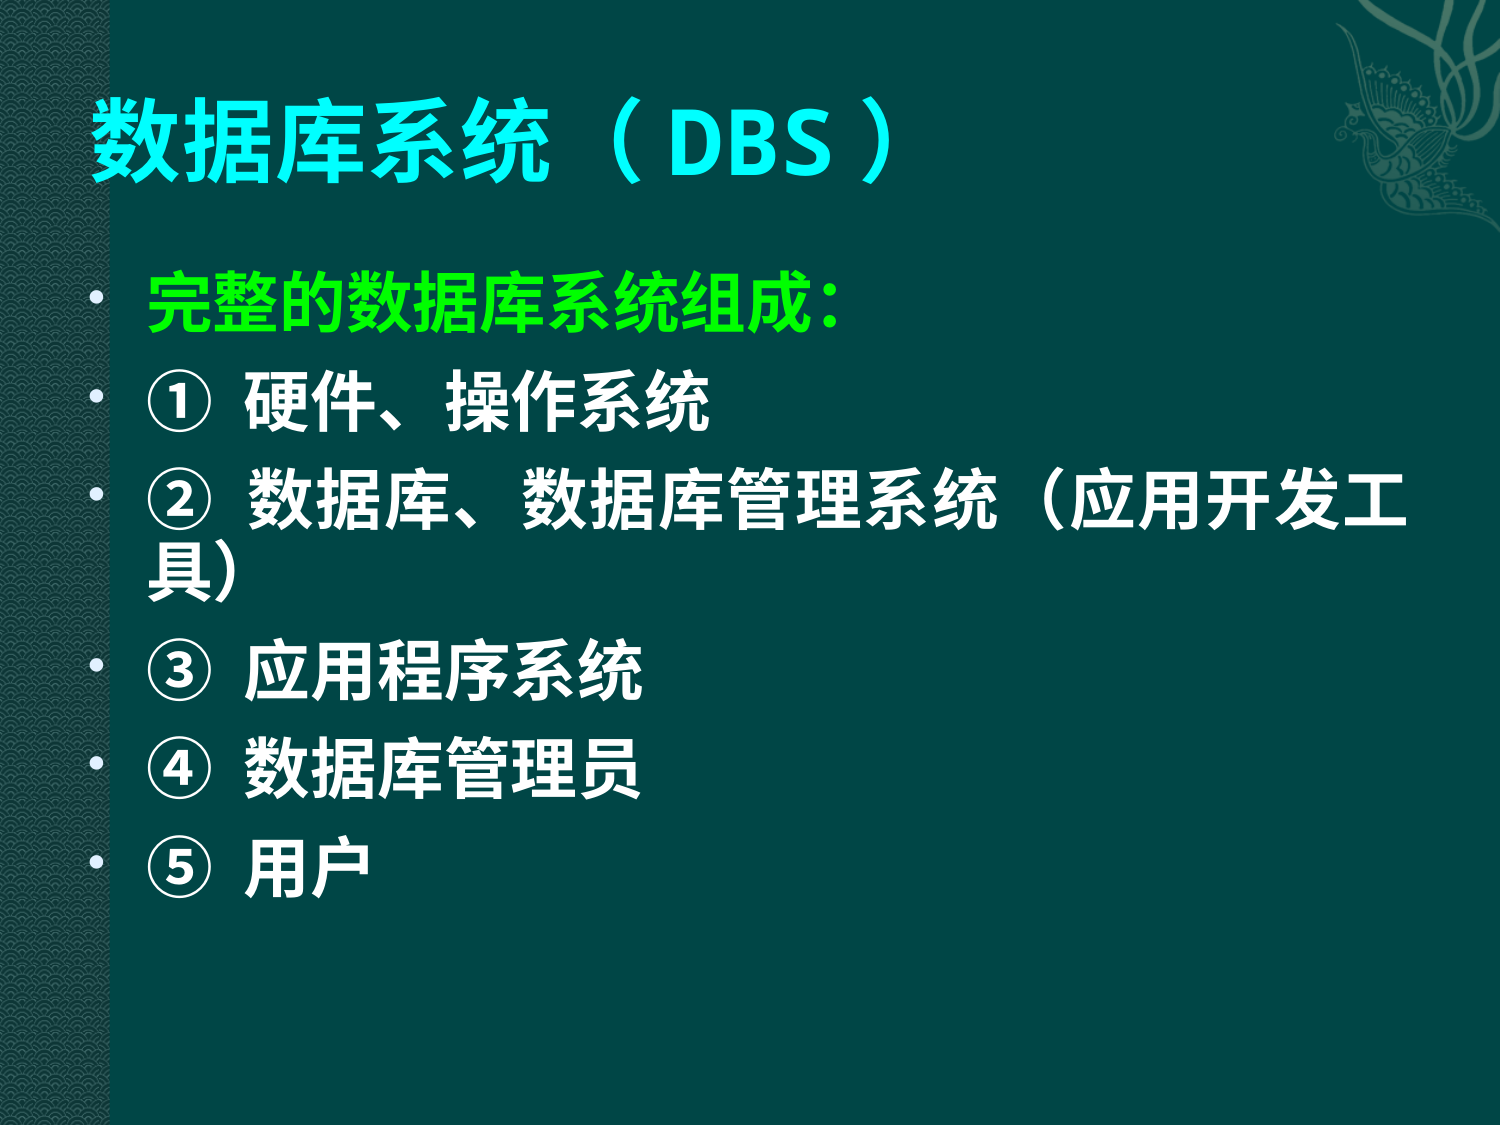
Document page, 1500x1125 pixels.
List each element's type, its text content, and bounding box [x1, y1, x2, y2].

title 数据库系统（DBS） [75, 45, 1351, 233]
picture [0, 0, 110, 1125]
list 完整的数据库系统组成： ① 硬件、操作系统 ② 数据库、数据库管理系统（应用开发工具） ③ 应用程序系统 ④ 数据库管理员 ⑤ 用户 [75, 262, 1425, 1005]
